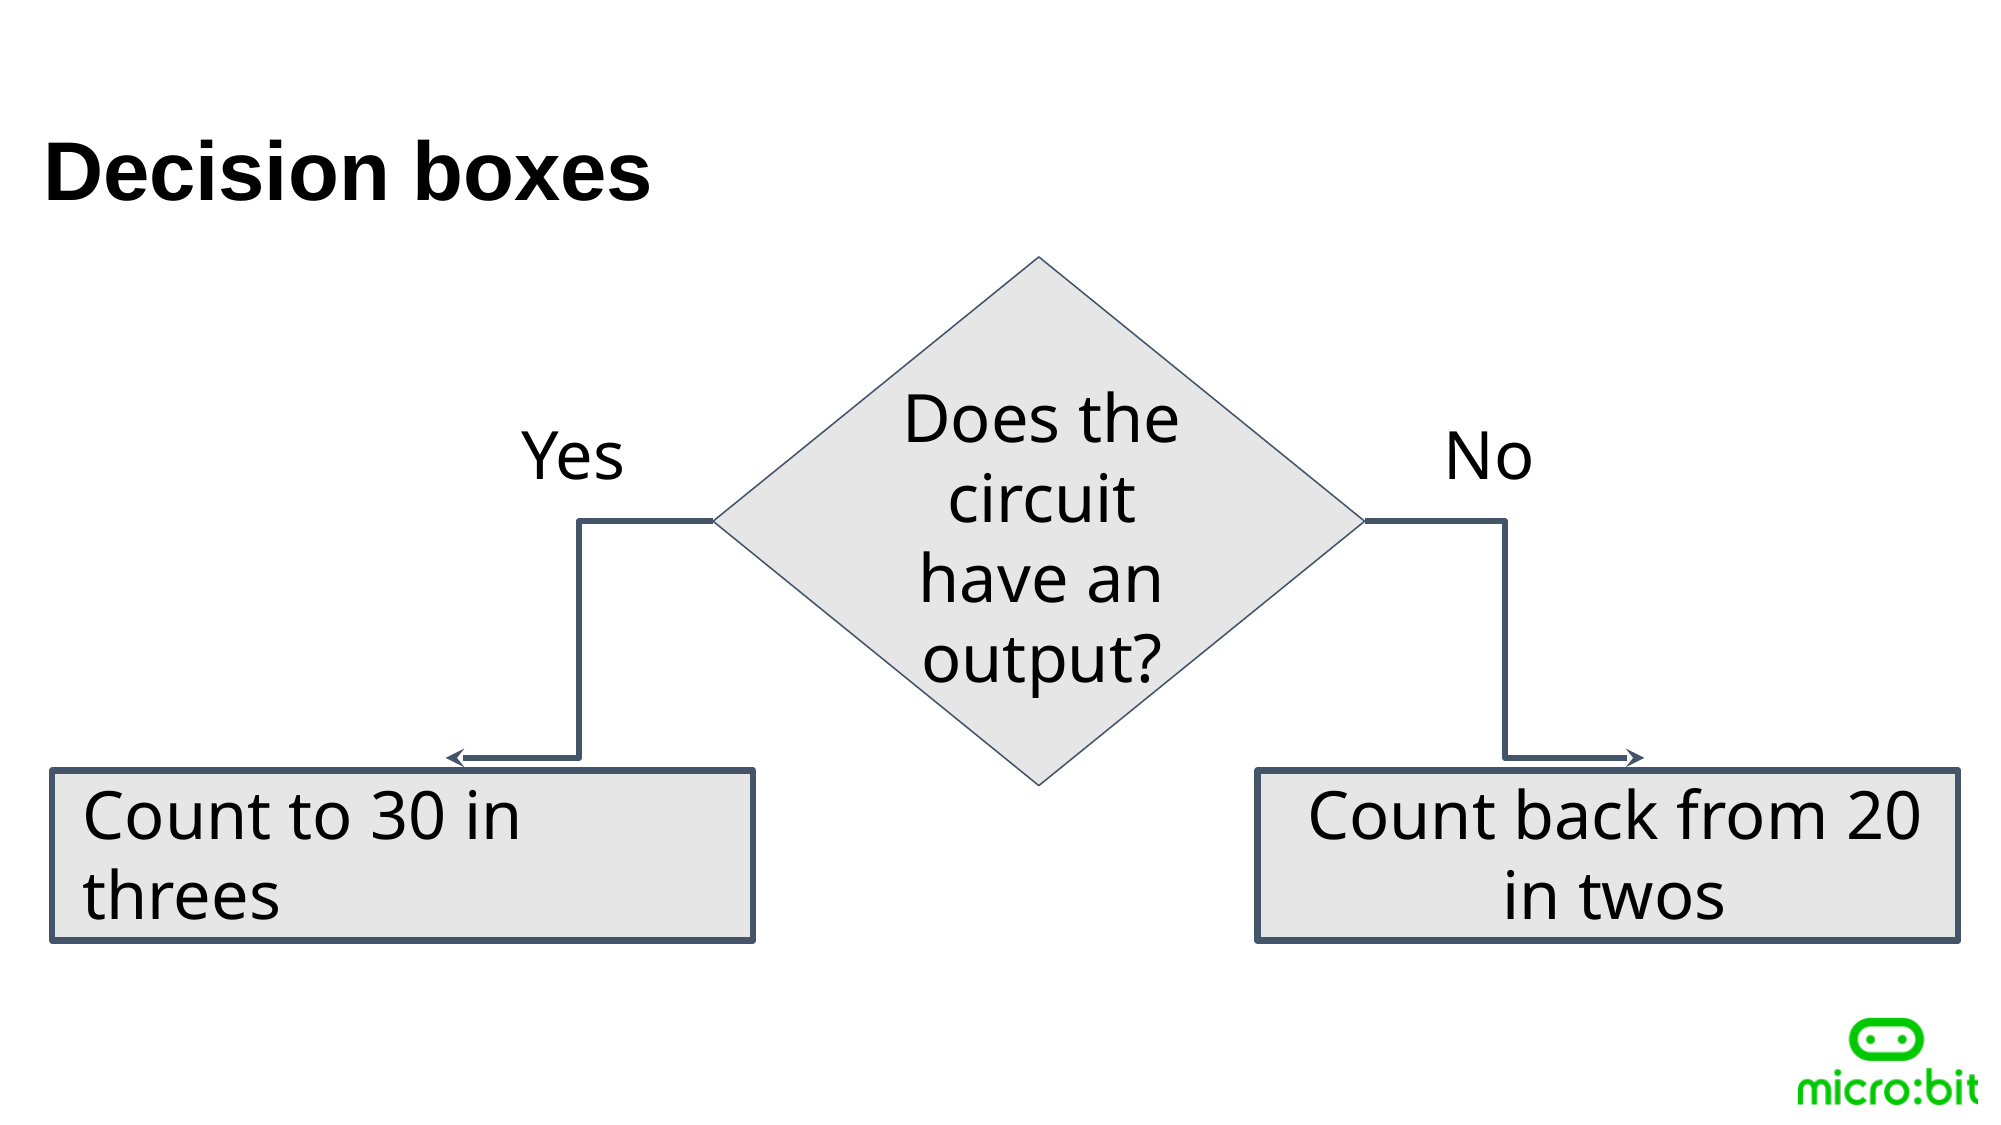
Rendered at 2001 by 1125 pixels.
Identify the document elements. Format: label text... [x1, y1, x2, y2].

text_box Does the circuit have an output? [885, 360, 1199, 589]
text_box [1364, 520, 1645, 759]
text_box [1257, 770, 1959, 941]
text_box Count back from 20 in twos [1289, 757, 1941, 851]
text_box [445, 520, 714, 759]
text_box [714, 381, 1364, 786]
picture [1797, 1017, 1978, 1106]
text_box [911, 256, 1166, 360]
text_box Yes [506, 397, 650, 491]
text_box Count to 30 in threes [67, 757, 754, 851]
text_box Decision boxes [28, 23, 1780, 847]
text_box No [1428, 397, 1572, 491]
text_box [52, 770, 754, 941]
